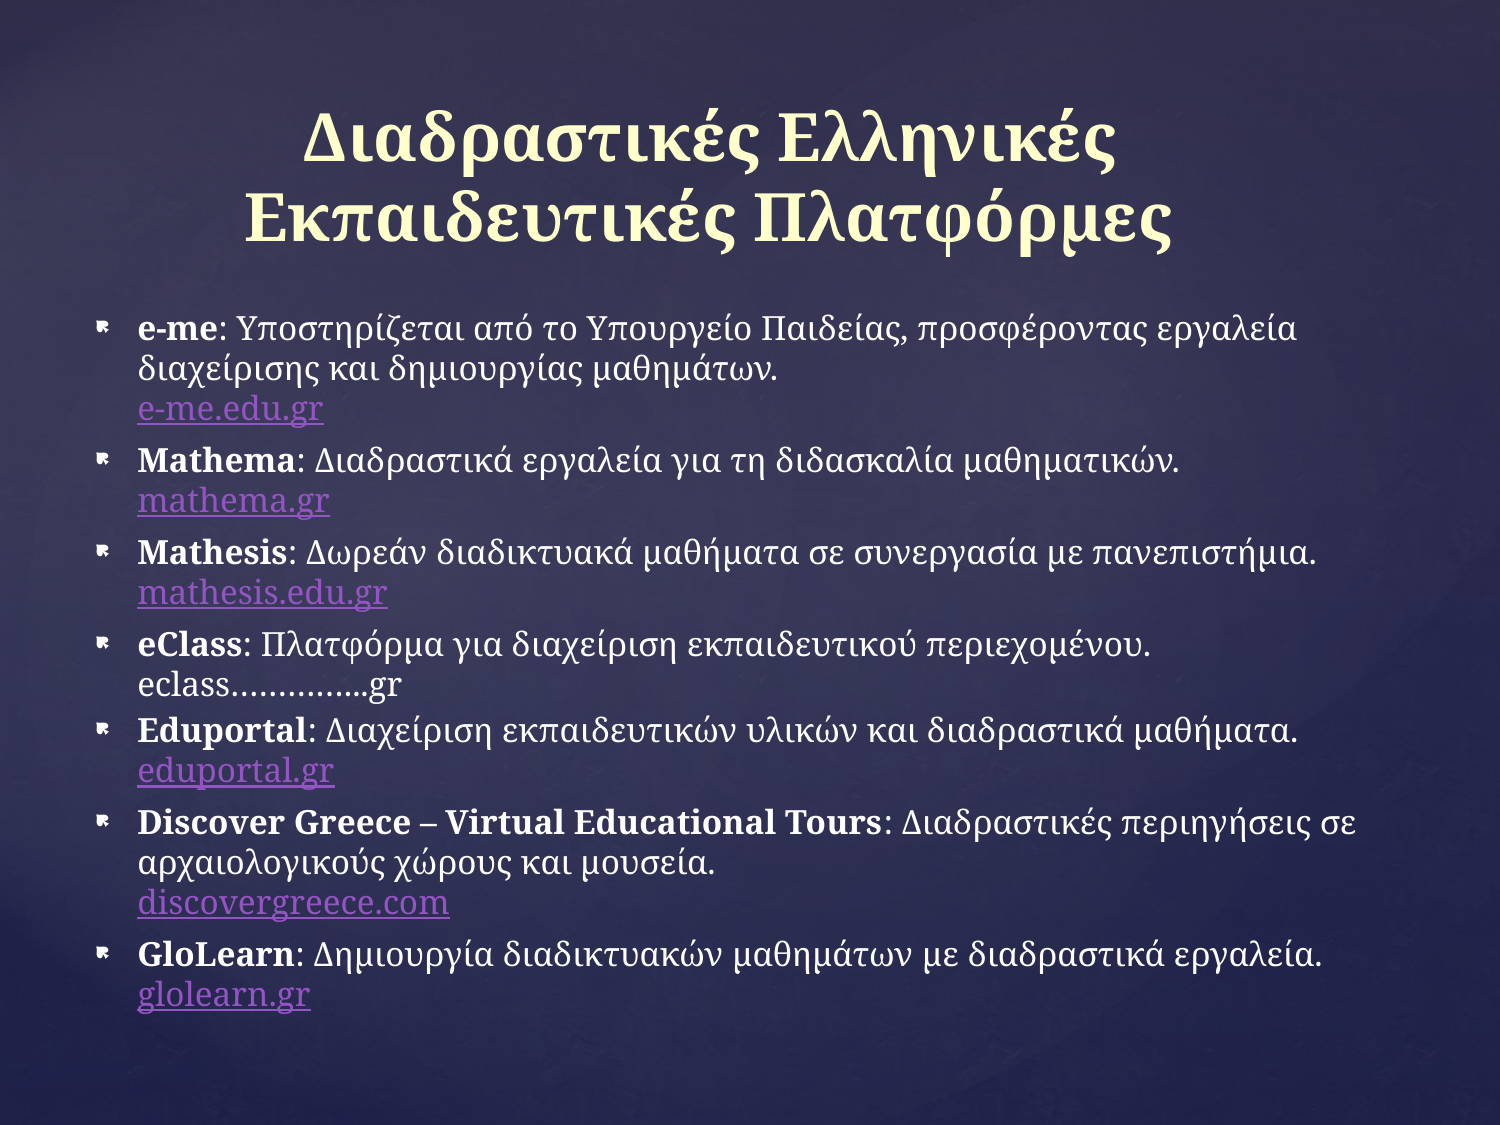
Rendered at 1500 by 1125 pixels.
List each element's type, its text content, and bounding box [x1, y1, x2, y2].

text_box Διαδραστικές Ελληνικές Εκπαιδευτικές Πλατφόρμες [77, 87, 1340, 263]
text_box e-me: Υποστηρίζεται από το Υπουργείο Παιδείας, προσφέροντας εργαλεία διαχείρισης και δημιουργίας μαθημάτων. e-me.edu.gr Mathema: Διαδραστικά εργαλεία για τη διδασκαλία μαθηματικών. mathema.gr Mathesis: Δωρεάν διαδικτυακά μαθήματα σε συνεργασία με πανεπιστήμια. mathesis.edu.gr eClass: Πλατφόρμα για διαχείριση εκπαιδευτικού περιεχομένου. eclass…………...gr Eduportal: Διαχείριση εκπαιδευτικών υλικών και διαδραστικά μαθήματα. eduportal.gr Discover Greece – Virtual Educational Tours: Διαδραστικές περιηγήσεις σε αρχαιολογικούς χώρους και μουσεία. discovergreece.com GloLearn: Δημιουργία διαδικτυακών μαθημάτων με διαδραστικά εργαλεία. glolearn.gr [77, 299, 1388, 1036]
